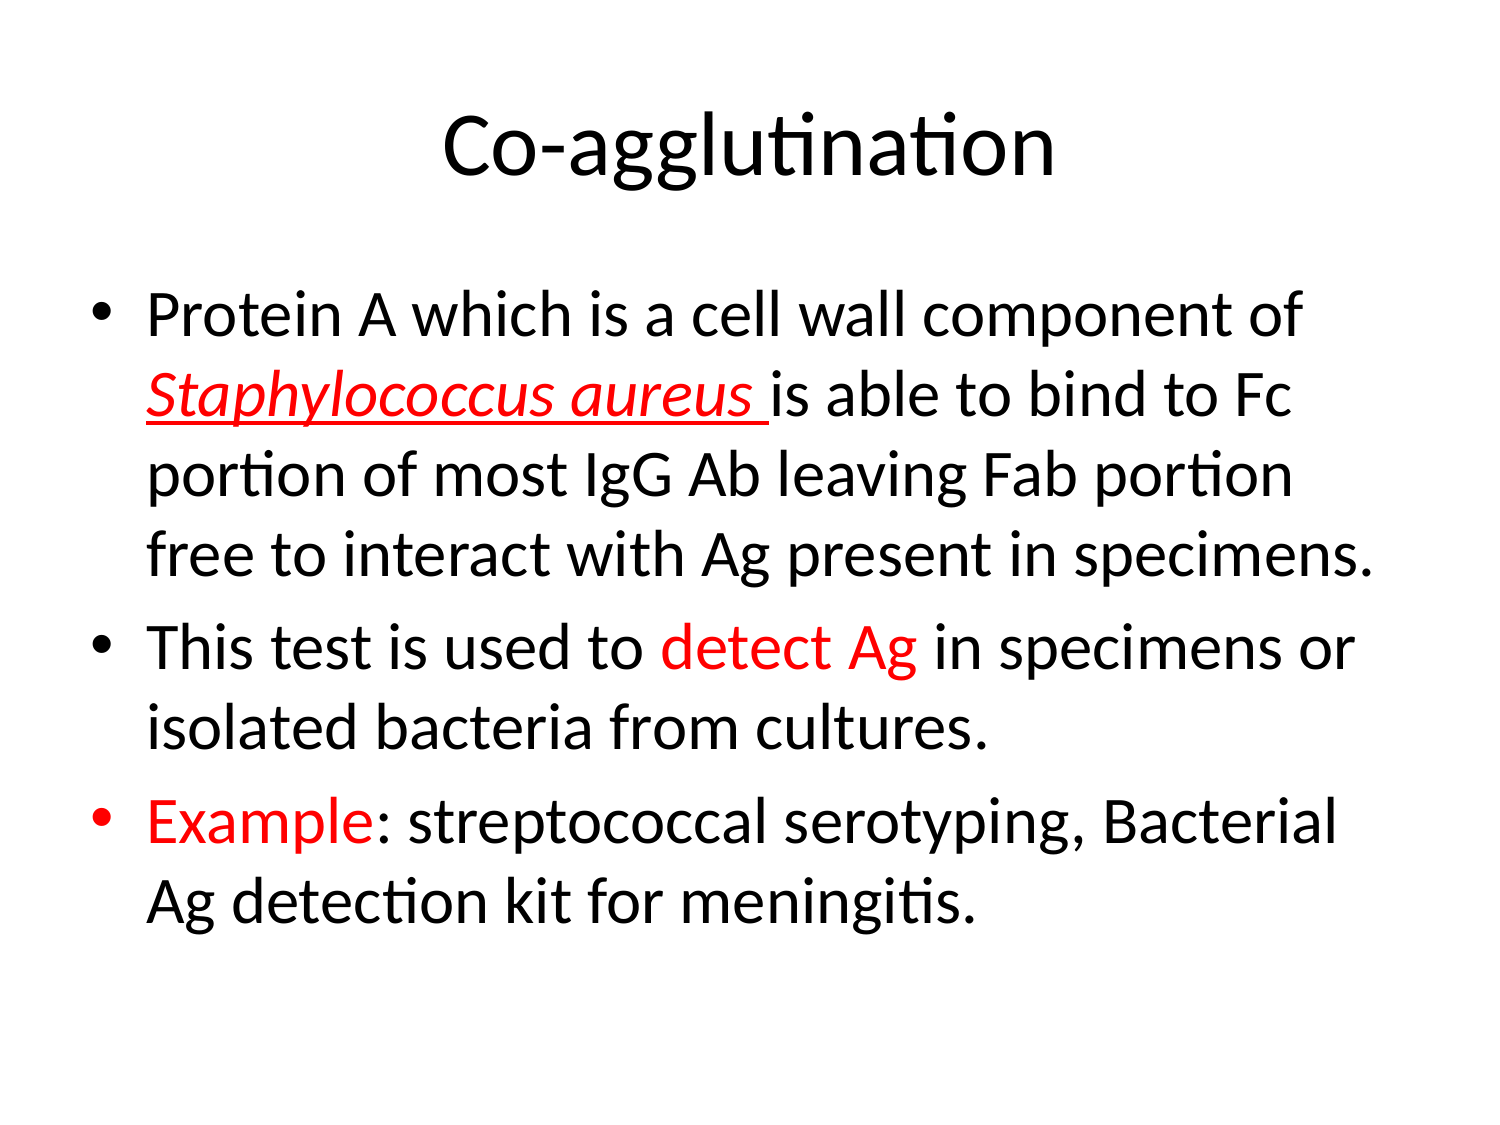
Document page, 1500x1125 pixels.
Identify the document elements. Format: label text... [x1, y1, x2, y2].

list Protein A which is a cell wall component of Staphylococcus aureus is able to bind to Fc portion of most IgG Ab leaving Fab portion free to interact with Ag present in specimens. This test is used to detect Ag in specimens or isolated bacteria from cultures. Example: streptococcal serotyping, Bacterial Ag detection kit for meningitis. [75, 262, 1425, 1005]
title Co-agglutination [75, 45, 1425, 233]
